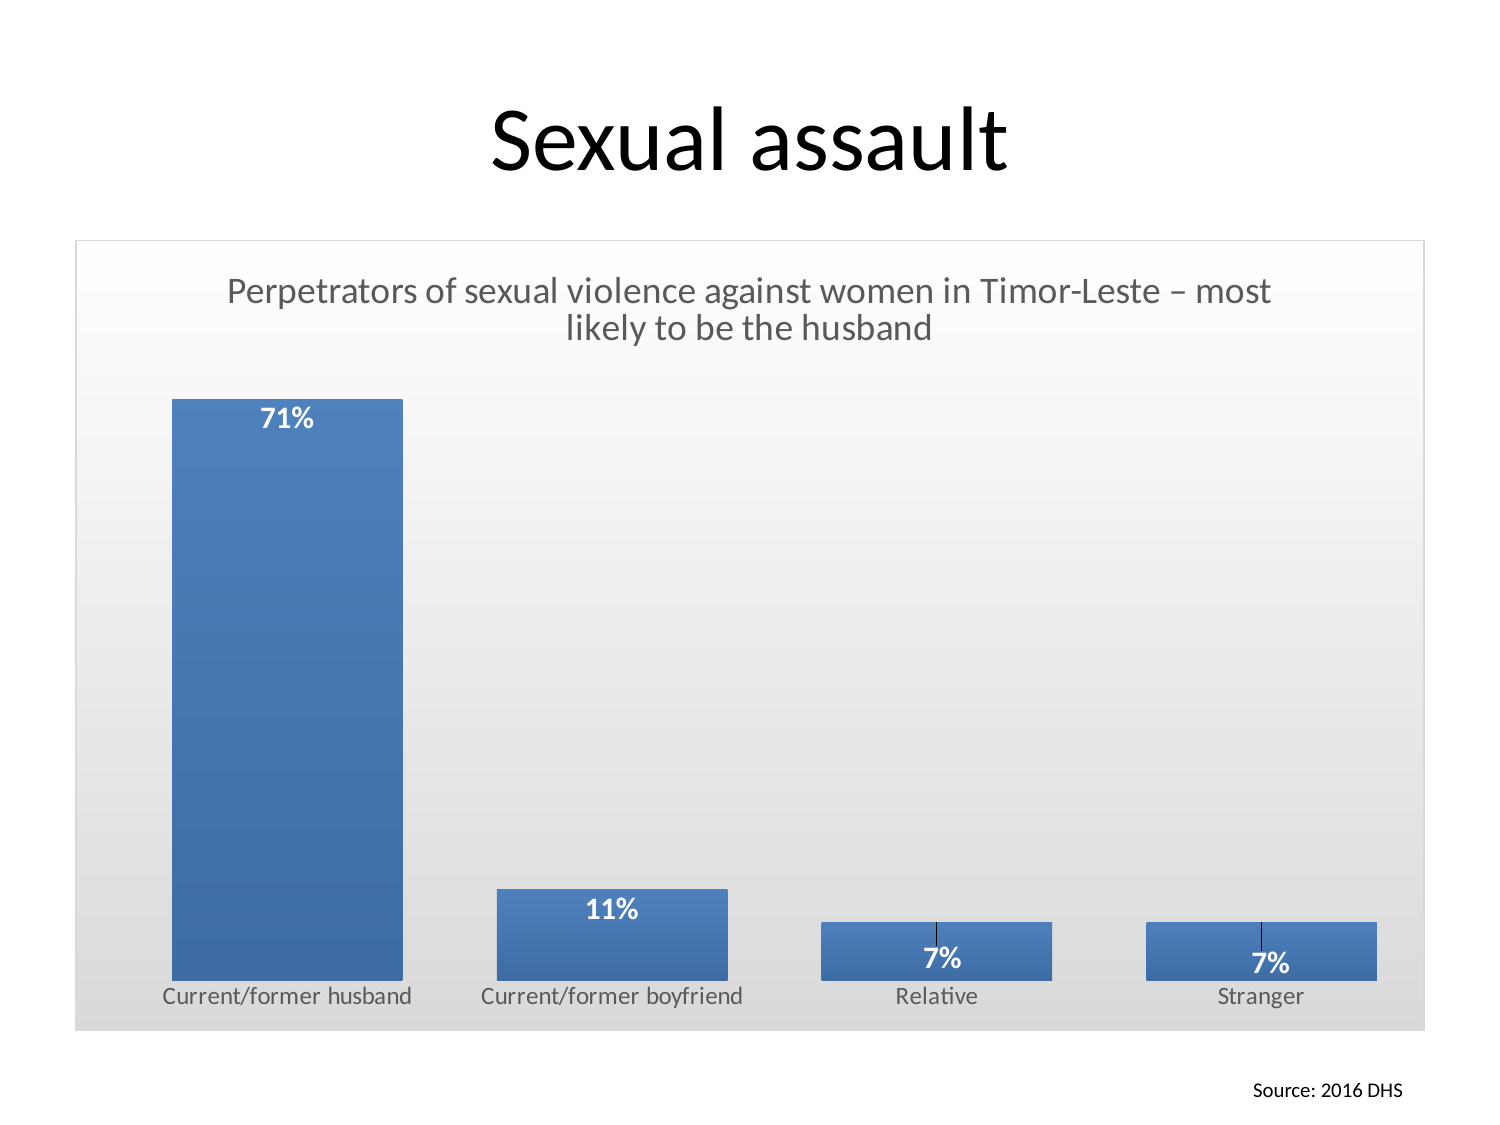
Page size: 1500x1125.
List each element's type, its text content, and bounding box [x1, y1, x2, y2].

chart [74, 239, 1426, 1032]
title Sexual assault [75, 45, 1425, 223]
text_box Source: 2016 DHS [1238, 1068, 1425, 1109]
